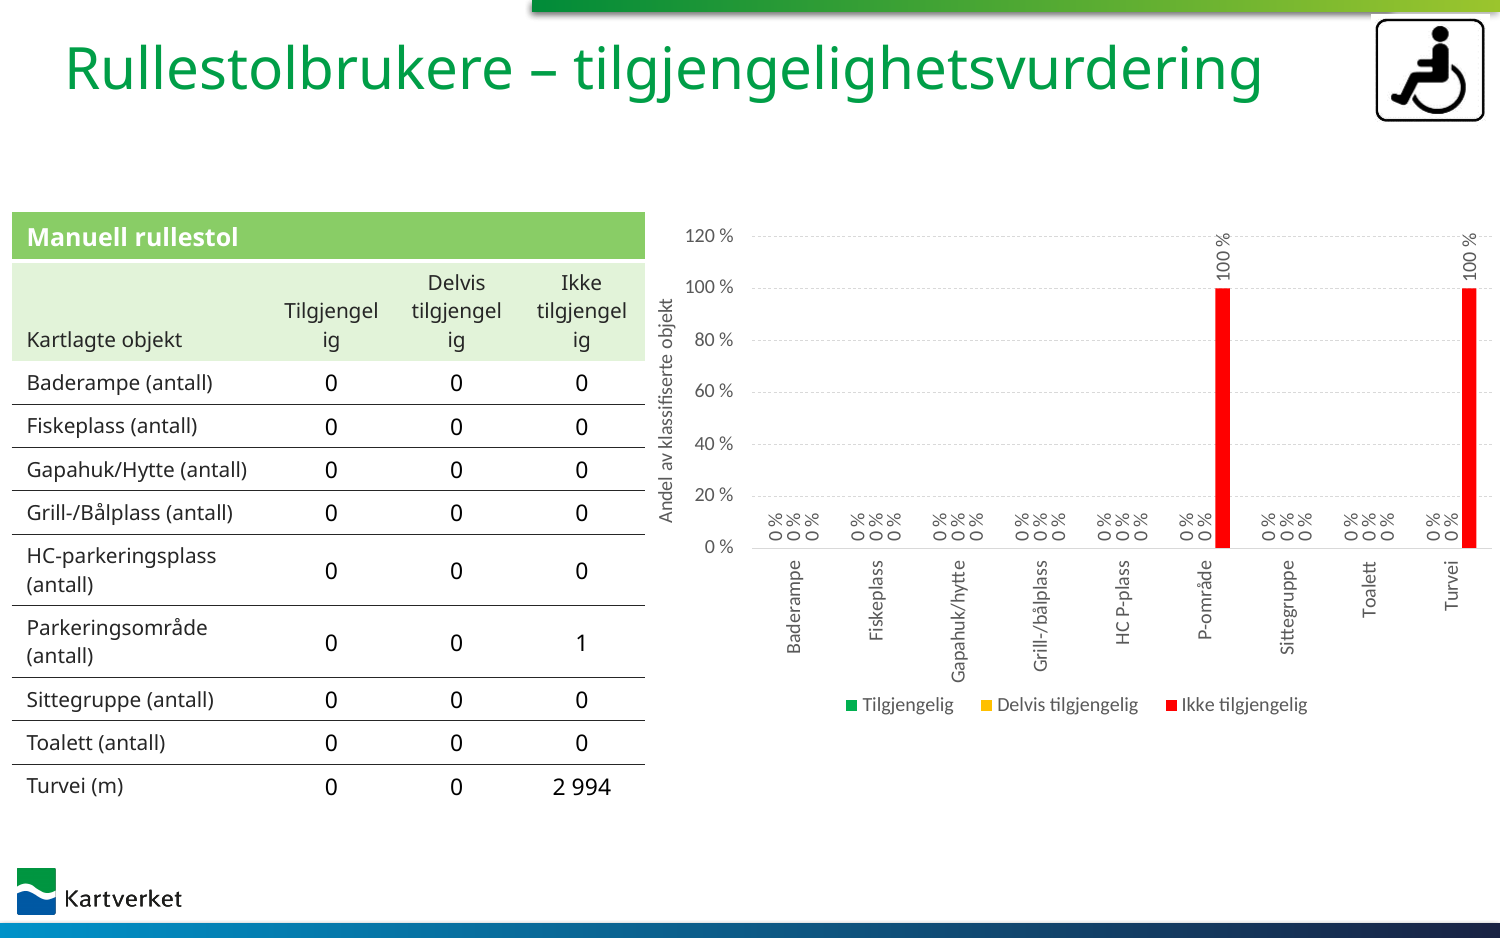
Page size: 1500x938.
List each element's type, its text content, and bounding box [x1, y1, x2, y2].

table_cell Kartlagte objekt [12, 263, 269, 361]
table_cell 0 [394, 361, 519, 404]
table_cell 0 [394, 491, 519, 534]
table_cell HC-parkeringsplass (antall) [12, 535, 269, 605]
table_cell 0 [269, 678, 394, 720]
table_header Manuell rullestol [12, 212, 645, 259]
table_cell 1 [519, 606, 638, 677]
table_cell 0 [394, 765, 519, 807]
table_cell 0 [269, 765, 394, 807]
table_cell Sittegruppe (antall) [12, 678, 269, 720]
table_cell 0 [269, 405, 394, 447]
table_cell Grill-/Bålplass (antall) [12, 491, 269, 534]
table_cell Ikke tilgjengelig [519, 263, 638, 361]
table_cell 0 [519, 448, 638, 490]
table_cell 0 [269, 491, 394, 534]
table_cell Turvei (m) [12, 765, 269, 807]
table_cell Parkeringsområde (antall) [12, 606, 269, 677]
table_cell Toalett (antall) [12, 721, 269, 764]
table_cell 0 [519, 405, 638, 447]
table_cell 0 [519, 491, 638, 534]
table_cell 0 [269, 535, 394, 605]
table_cell 0 [394, 535, 519, 605]
table_cell 0 [269, 606, 394, 677]
table_cell Tilgjengelig [269, 263, 394, 361]
table_cell 0 [394, 405, 519, 447]
table_cell 2 994 [519, 765, 645, 807]
picture [643, 218, 1500, 728]
table_cell 0 [394, 448, 519, 490]
picture [1371, 13, 1491, 127]
text_box Rullestolbrukere – tilgjengelighetsvurdering [49, 12, 1372, 109]
table_cell Gapahuk/Hytte (antall) [12, 448, 269, 490]
table_cell 0 [519, 721, 645, 764]
table_cell 0 [394, 721, 519, 764]
table_cell 0 [519, 678, 638, 720]
table_cell 0 [519, 535, 638, 605]
table_cell Delvis tilgjengelig [394, 263, 519, 361]
table_cell 0 [394, 678, 519, 720]
table_cell 0 [269, 721, 394, 764]
table_cell Baderampe (antall) [12, 361, 269, 404]
table_cell 0 [269, 448, 394, 490]
table_cell 0 [394, 606, 519, 677]
table_cell 0 [269, 361, 394, 404]
table_cell Fiskeplass (antall) [12, 405, 269, 447]
table_cell 0 [519, 361, 638, 404]
